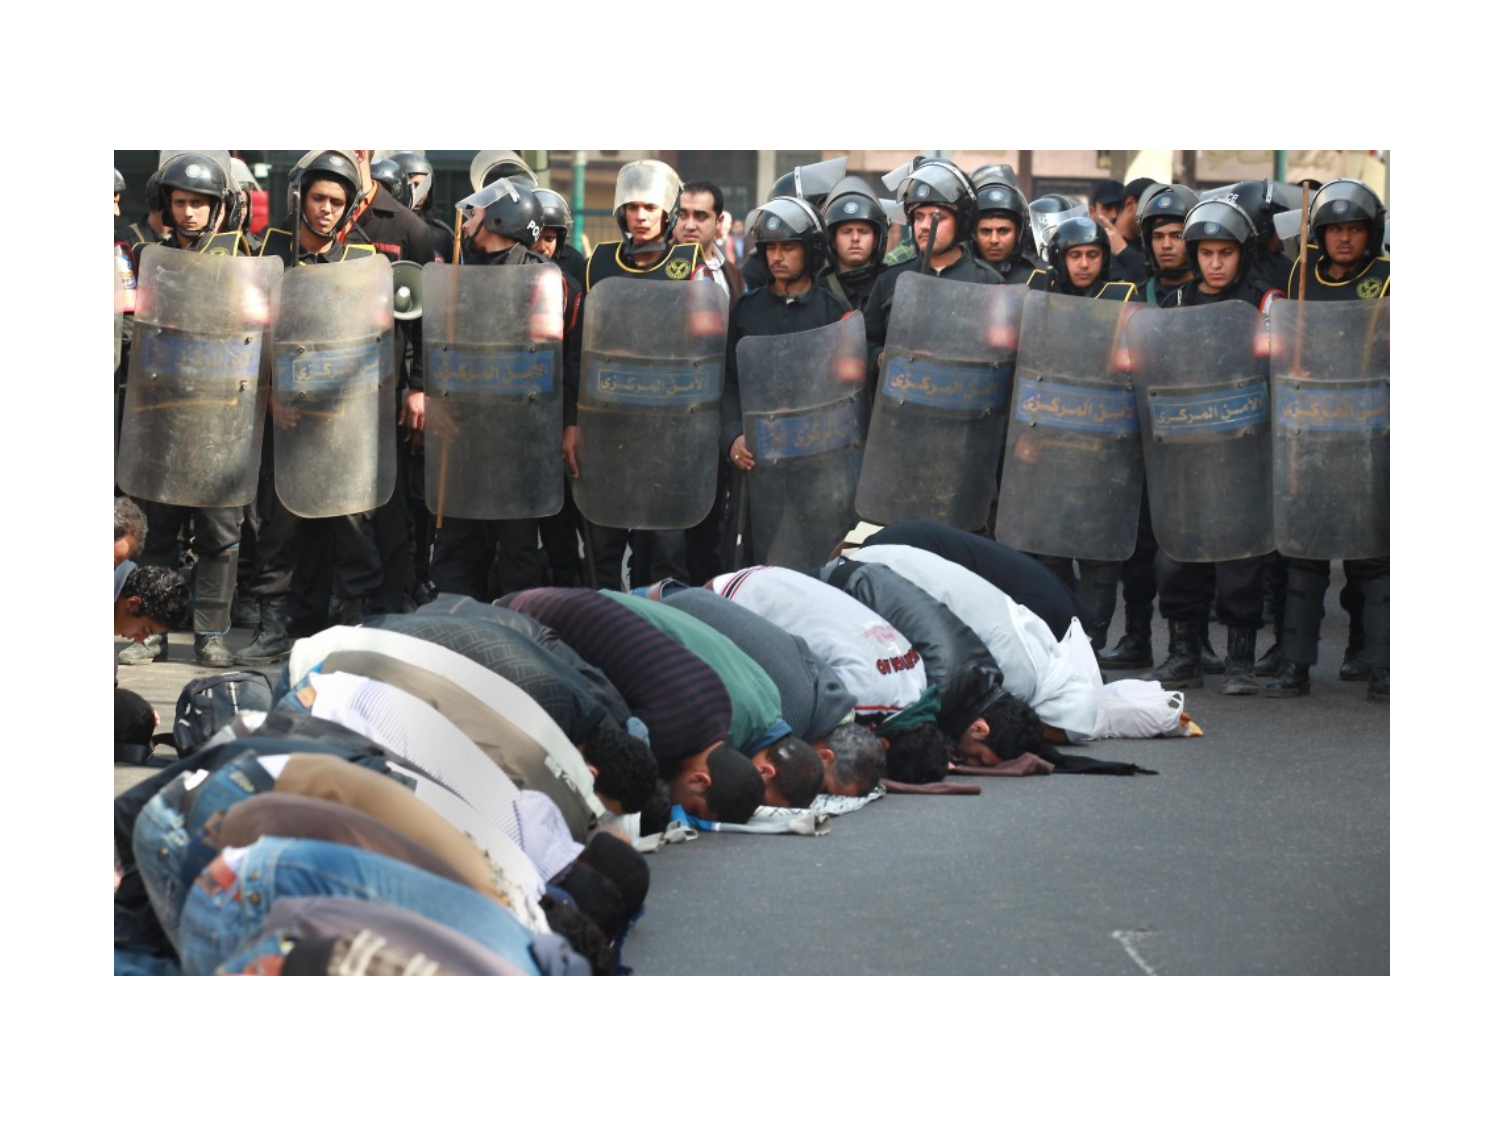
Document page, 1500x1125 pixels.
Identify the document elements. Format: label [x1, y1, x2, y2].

list [113, 150, 1390, 977]
